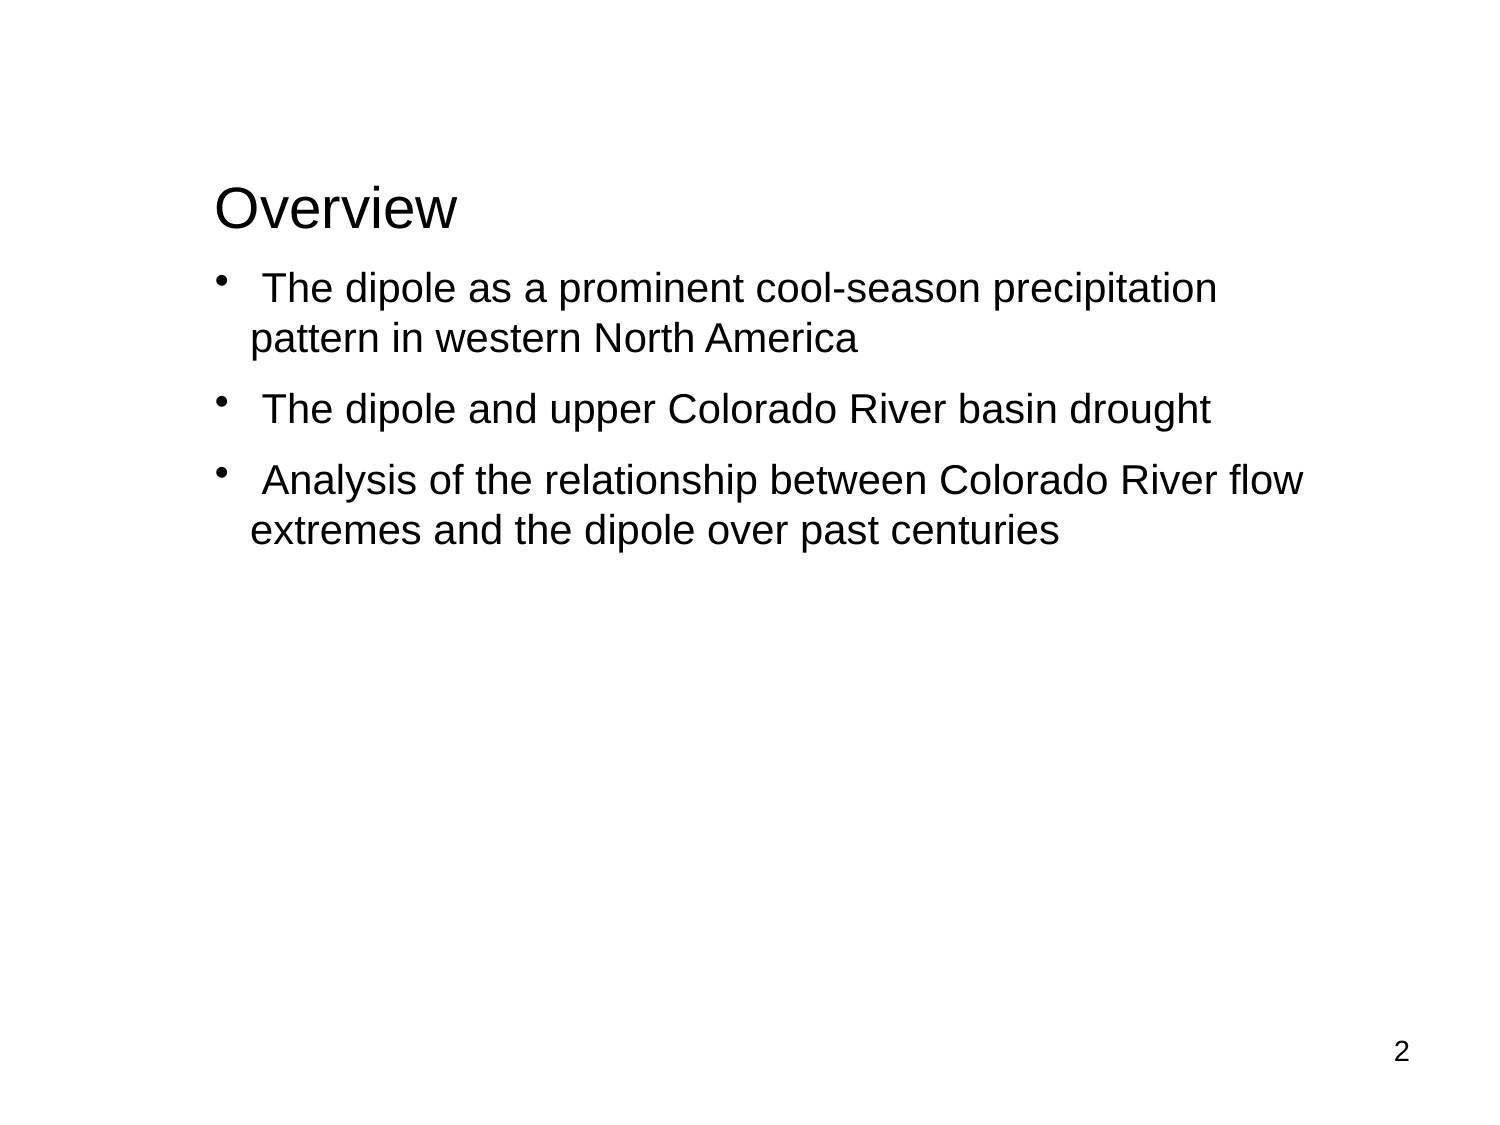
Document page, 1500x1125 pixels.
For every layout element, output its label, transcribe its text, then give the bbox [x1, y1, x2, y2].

text_box Overview The dipole as a prominent cool-season precipitation pattern in western North America The dipole and upper Colorado River basin drought Analysis of the relationship between Colorado River flow extremes and the dipole over past centuries [199, 162, 1325, 560]
slide_number 2 [1074, 1024, 1426, 1103]
